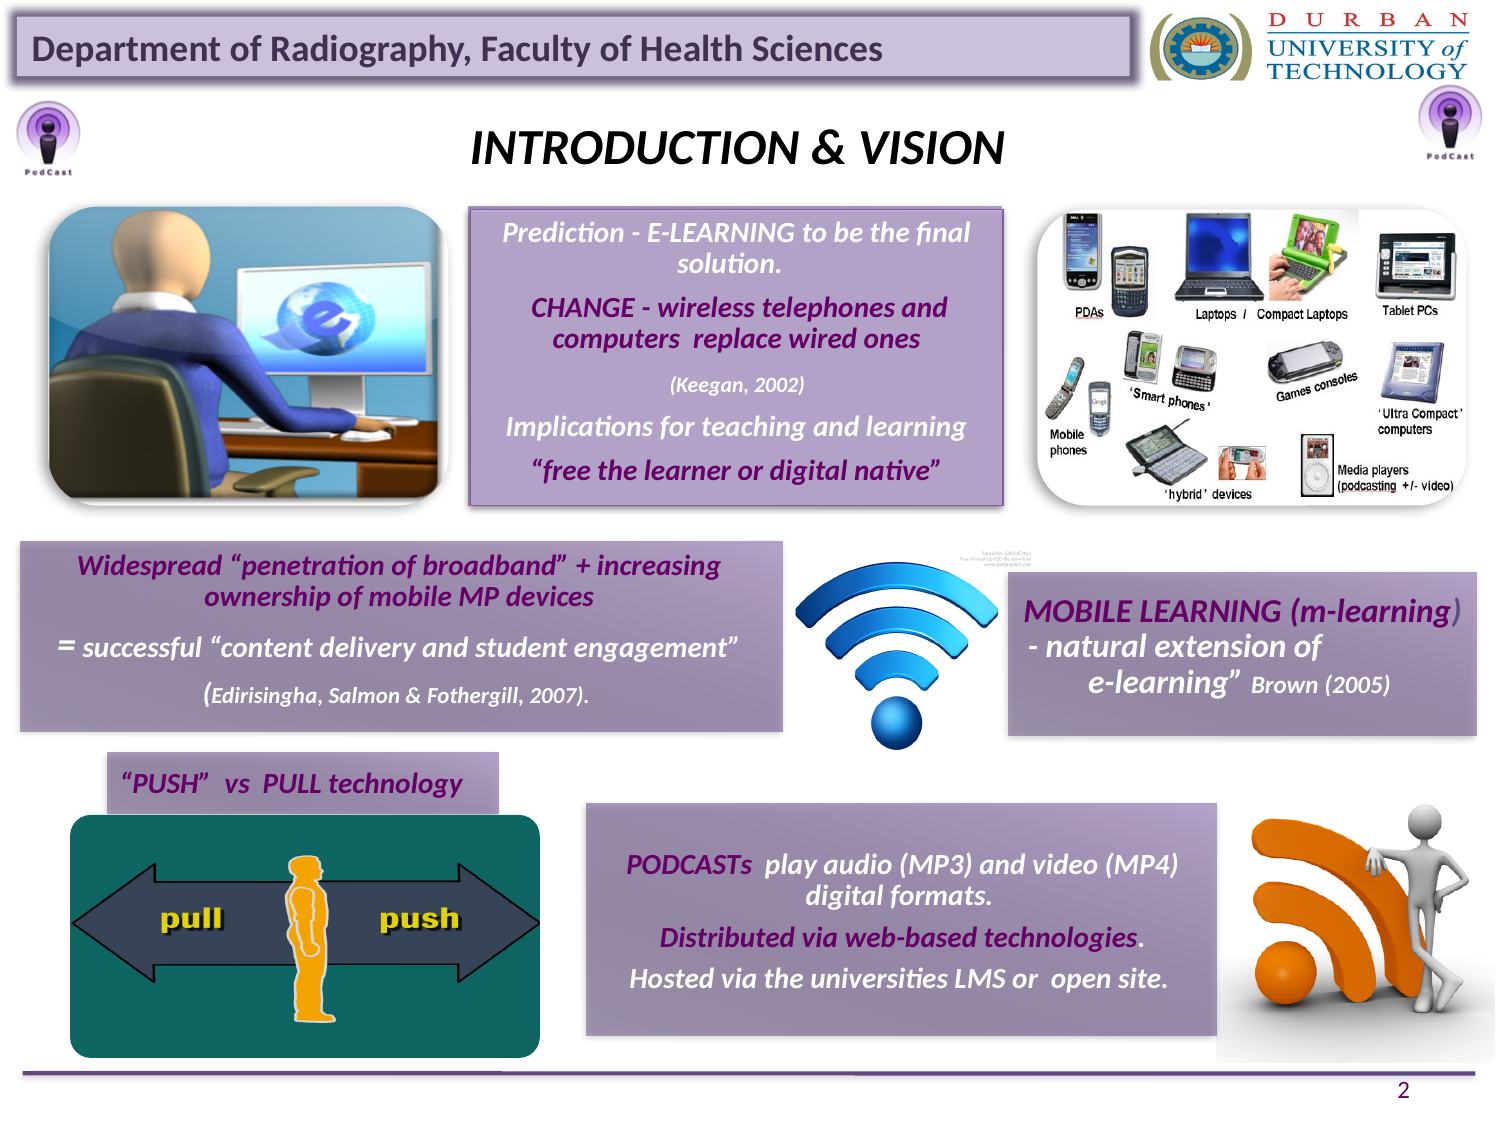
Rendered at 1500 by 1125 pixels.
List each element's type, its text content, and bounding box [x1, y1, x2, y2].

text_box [468, 206, 1003, 506]
slide_number 2 [1074, 1058, 1425, 1119]
picture [47, 206, 449, 506]
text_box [98, 752, 499, 813]
picture [69, 814, 541, 1059]
picture [0, 96, 98, 184]
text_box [20, 541, 783, 748]
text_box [586, 803, 1217, 1036]
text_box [1008, 571, 1477, 736]
picture [1037, 209, 1467, 506]
picture [1216, 773, 1495, 1064]
picture [757, 545, 1036, 767]
text_box Introduction & Vision [68, 106, 1419, 183]
picture [1149, 12, 1500, 168]
